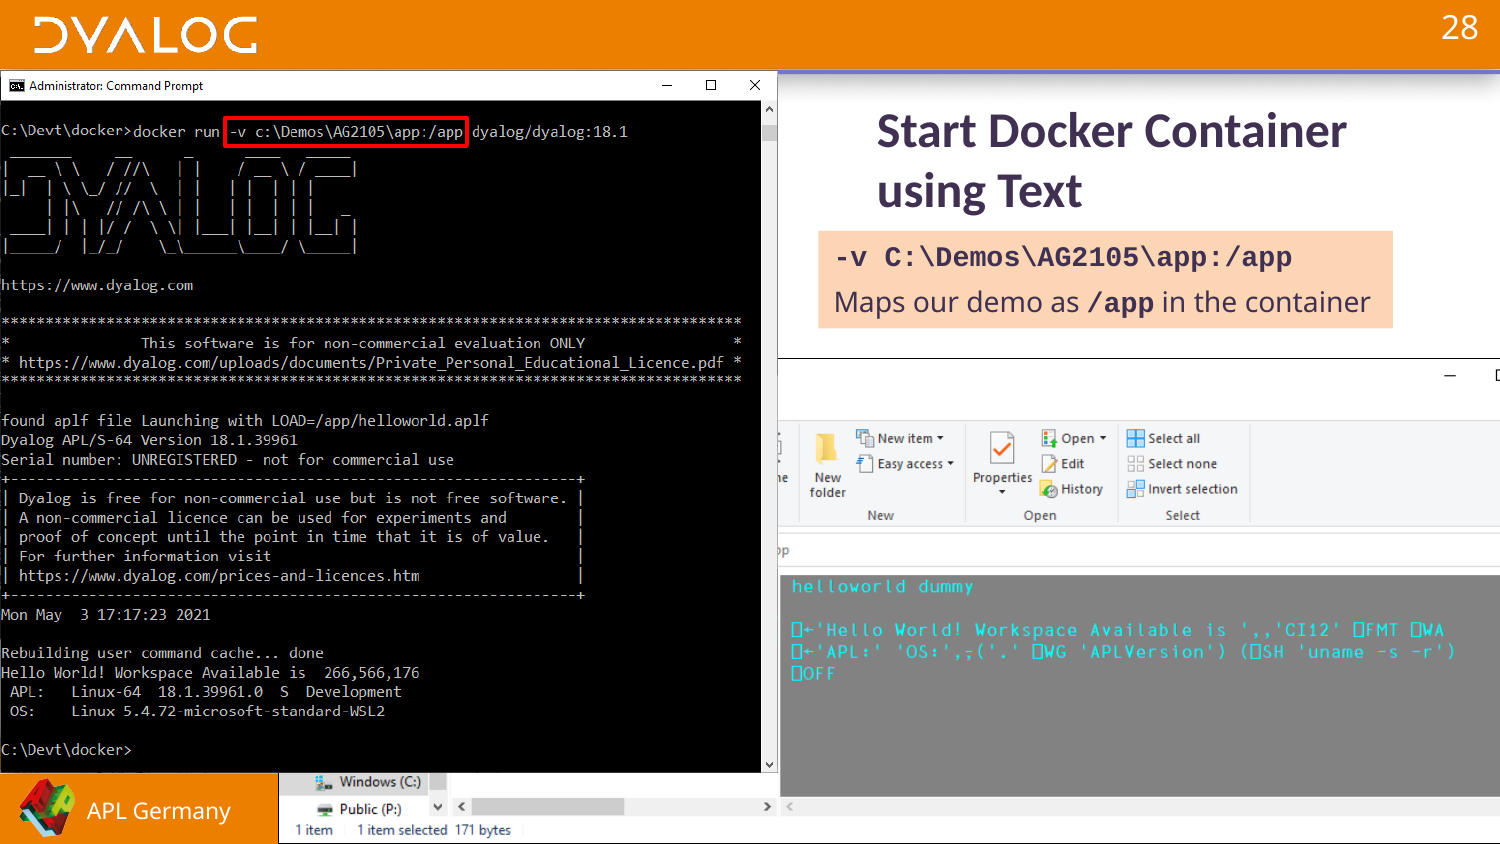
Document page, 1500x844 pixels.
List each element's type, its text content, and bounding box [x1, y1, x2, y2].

title Start Docker Container using Text [861, 109, 1437, 207]
list -v C:\Demos\AG2105\app:/app Maps our demo as /app in the container [818, 230, 1393, 329]
picture [0, 0, 1500, 844]
